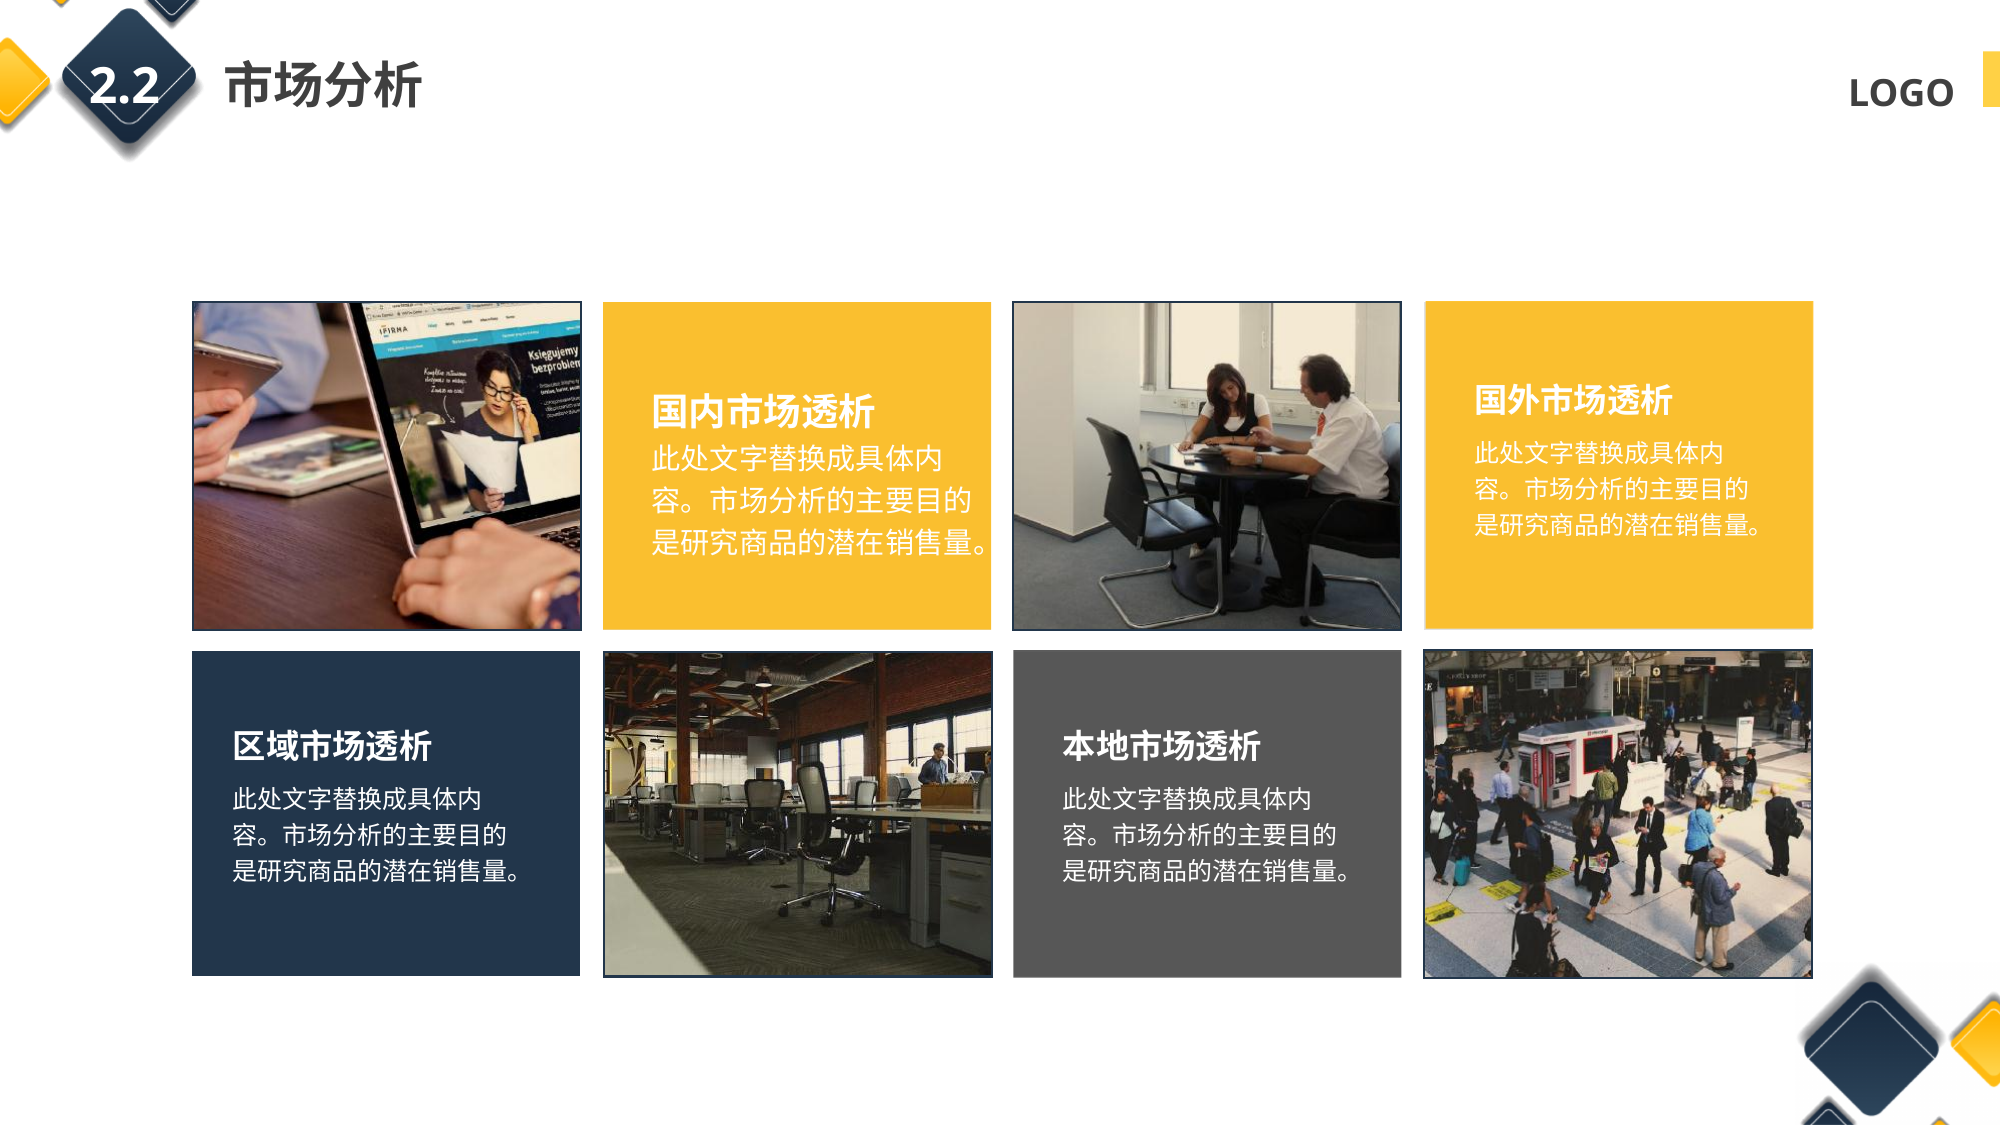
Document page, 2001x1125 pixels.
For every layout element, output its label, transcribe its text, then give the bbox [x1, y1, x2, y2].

text_box [1423, 649, 1813, 979]
text_box 国外市场透析 此处文字替换成具体内 容。市场分析的主要目的 是研究商品的潜在销售量。 [1474, 379, 1775, 547]
text_box [1012, 649, 1402, 979]
picture [1796, 963, 2000, 1125]
text_box 国内市场透析 此处文字替换成具体内 容。市场分析的主要目的 是研究商品的潜在销售量。 [651, 379, 1003, 567]
text_box 区域市场透析 此处文字替换成具体内 容。市场分析的主要目的 是研究商品的潜在销售量。 [232, 725, 534, 893]
text_box [192, 301, 582, 631]
text_box [603, 651, 993, 978]
text_box [602, 301, 992, 631]
text_box [191, 650, 581, 977]
text_box 本地市场透析 此处文字替换成具体内 容。市场分析的主要目的 是研究商品的潜在销售量。 [1062, 725, 1366, 893]
text_box 2.2 市场分析 [88, 34, 425, 121]
text_box [1424, 300, 1814, 630]
text_box [1012, 301, 1402, 631]
picture [0, 0, 205, 163]
